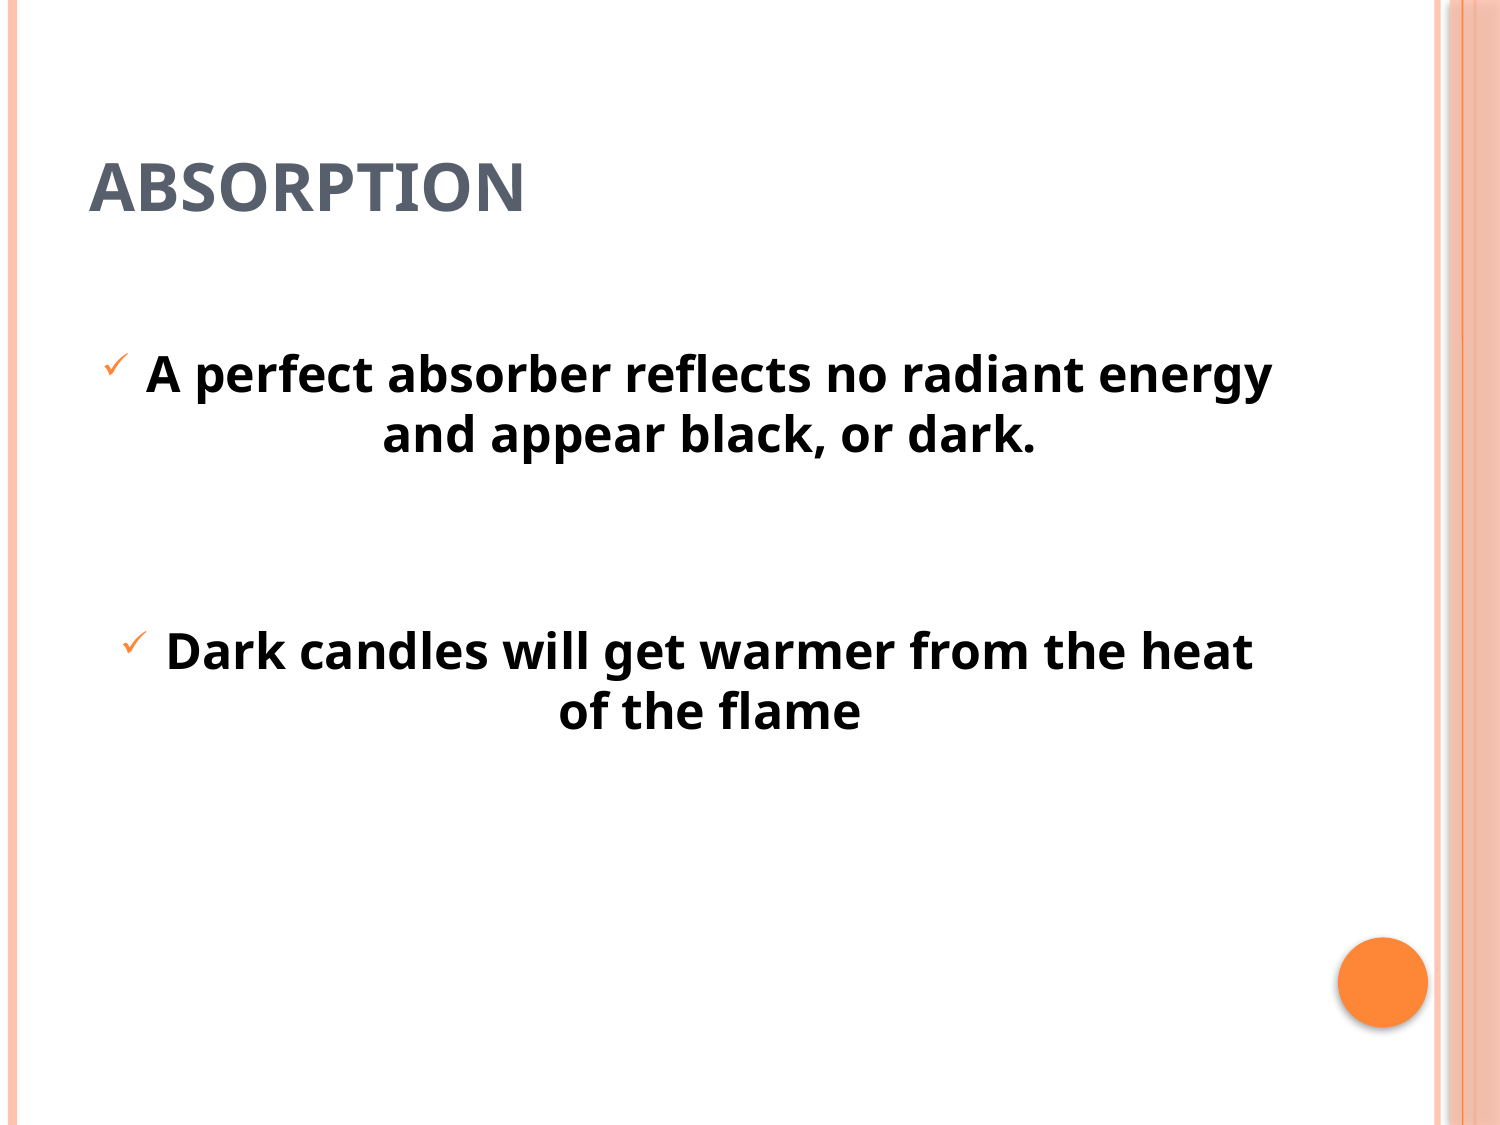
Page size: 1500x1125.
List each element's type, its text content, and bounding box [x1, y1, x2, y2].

title Absorption [75, 45, 1300, 233]
list A perfect absorber reflects no radiant energy and appear black, or dark. Dark candles will get warmer from the heat of the flame [75, 262, 1300, 1062]
